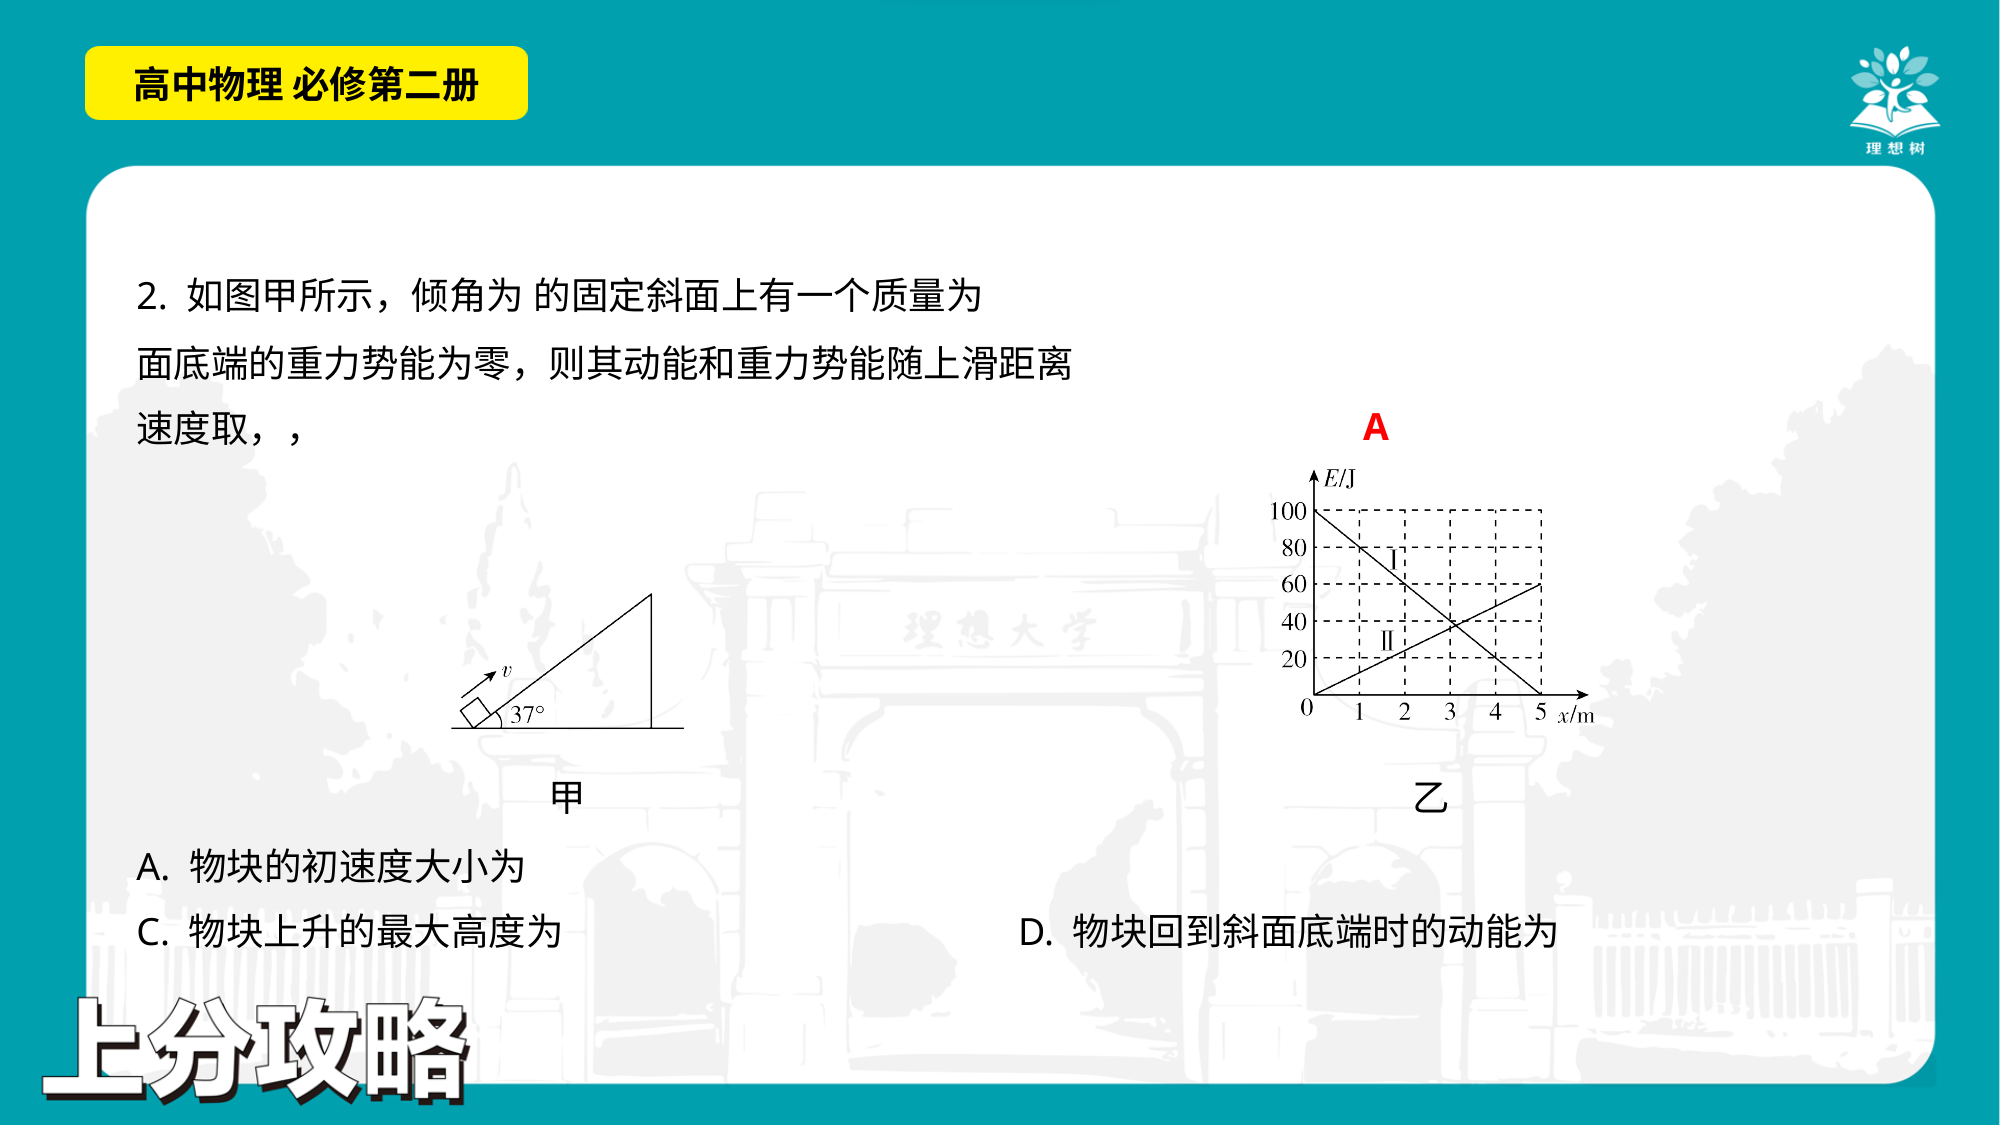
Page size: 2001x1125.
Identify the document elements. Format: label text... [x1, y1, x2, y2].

text_box 甲 [544, 751, 591, 878]
text_box 乙 [1408, 751, 1455, 878]
text_box A [1348, 383, 1404, 442]
picture [0, 0, 2000, 1125]
